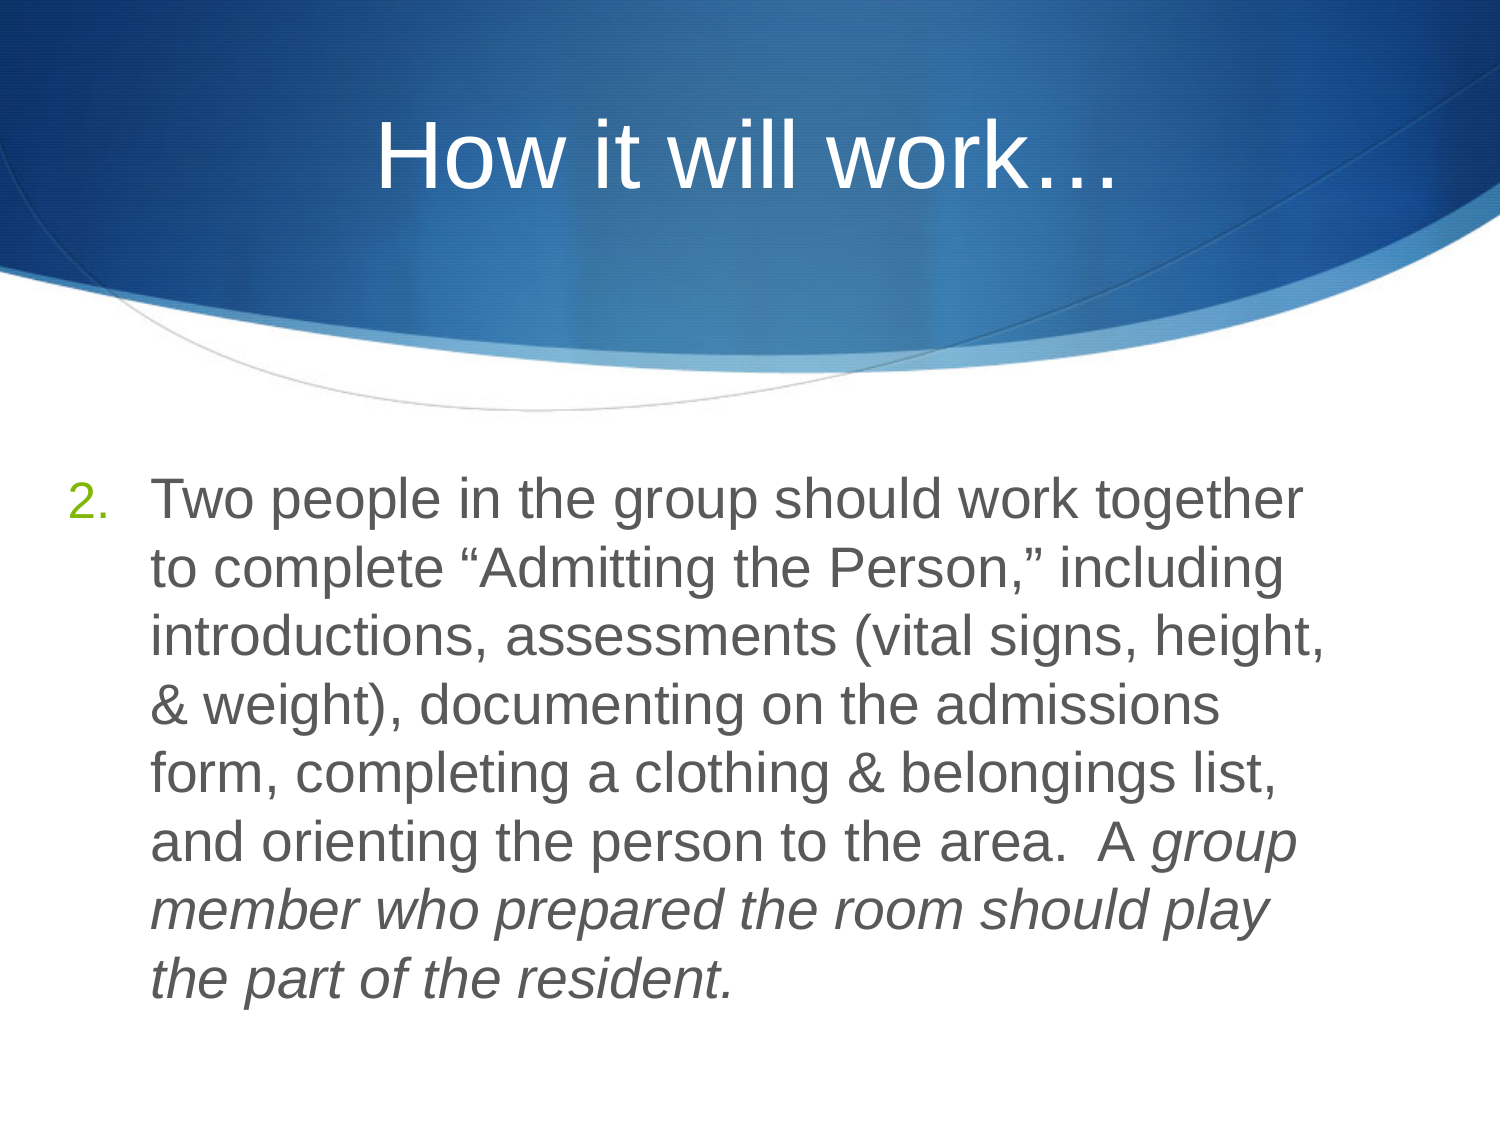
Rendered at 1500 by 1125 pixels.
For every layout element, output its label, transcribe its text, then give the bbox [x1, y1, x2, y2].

picture [0, 0, 1500, 1125]
list Two people in the group should work together to complete “Admitting the Person,” including introductions, assessments (vital signs, height, & weight), documenting on the admissions form, completing a clothing & belongings list, and orienting the person to the area. A group member who prepared the room should play the part of the resident. [52, 454, 1379, 1020]
title How it will work… [75, 56, 1425, 245]
